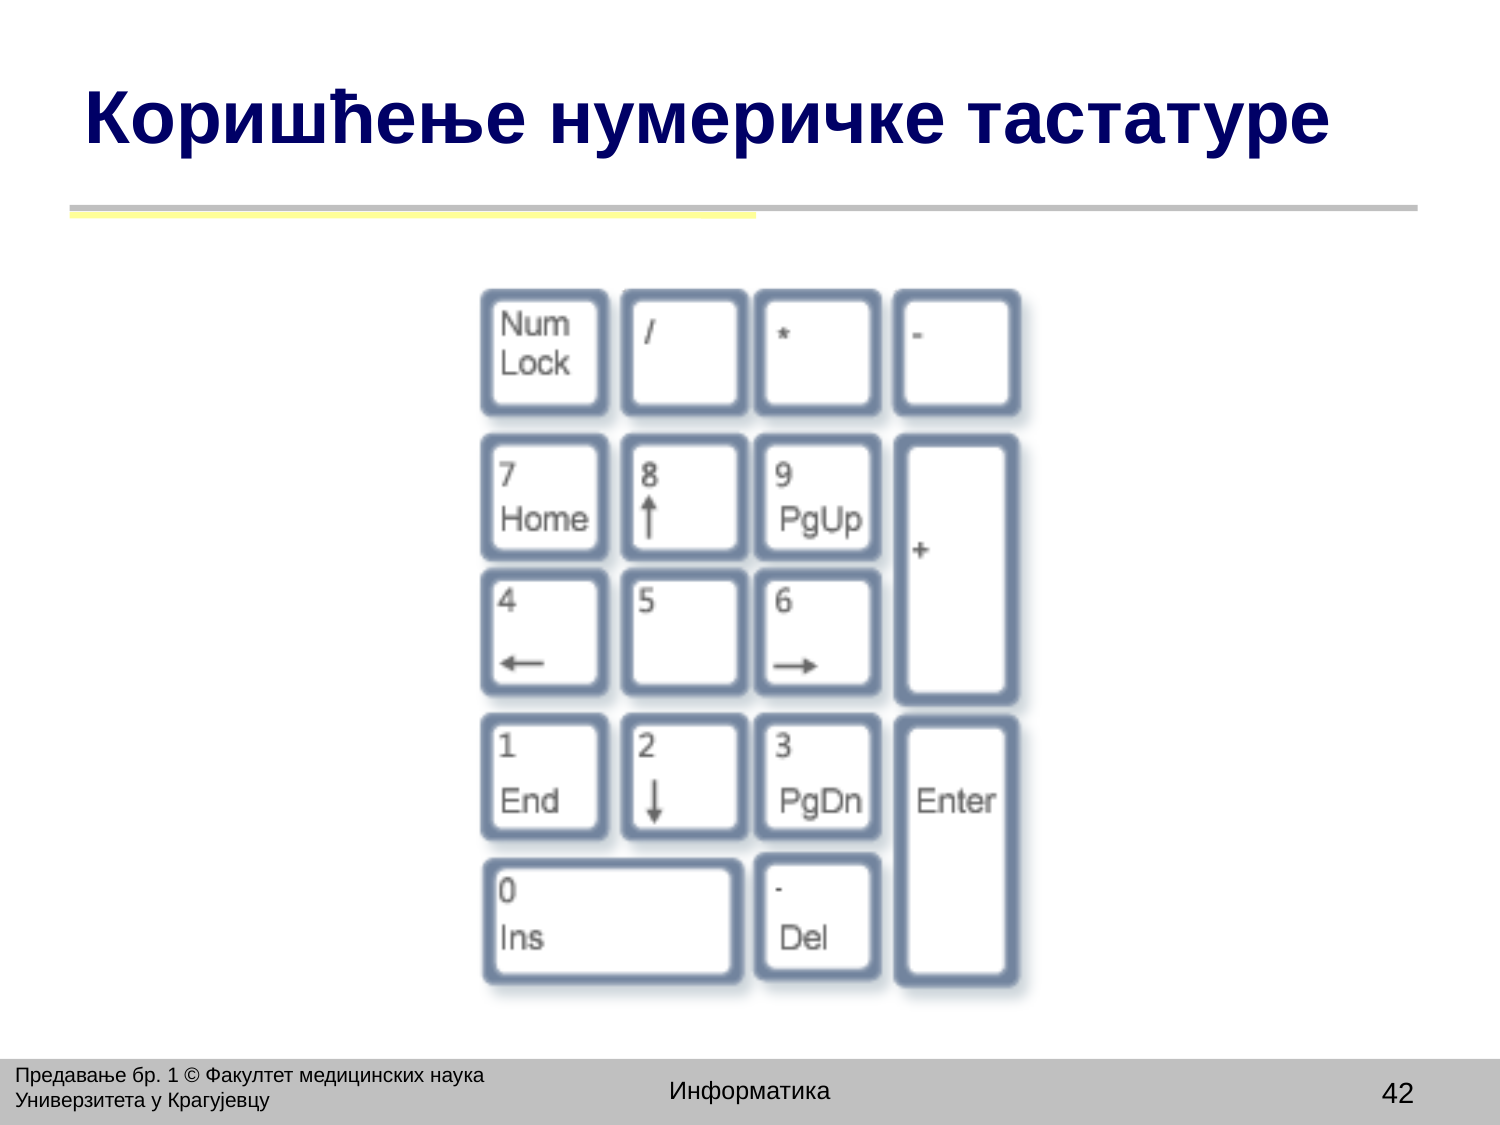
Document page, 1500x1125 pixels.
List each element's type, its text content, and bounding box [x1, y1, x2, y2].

slide_number Предавање бр. 1 © Факултет медицинских наука Универзитета у Крагујевцу [0, 1053, 599, 1108]
title Коришћење нумеричке тастатуре [69, 19, 1426, 208]
footer Информатика [512, 1066, 988, 1125]
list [439, 250, 1070, 1023]
slide_number 42 [1079, 1066, 1430, 1125]
